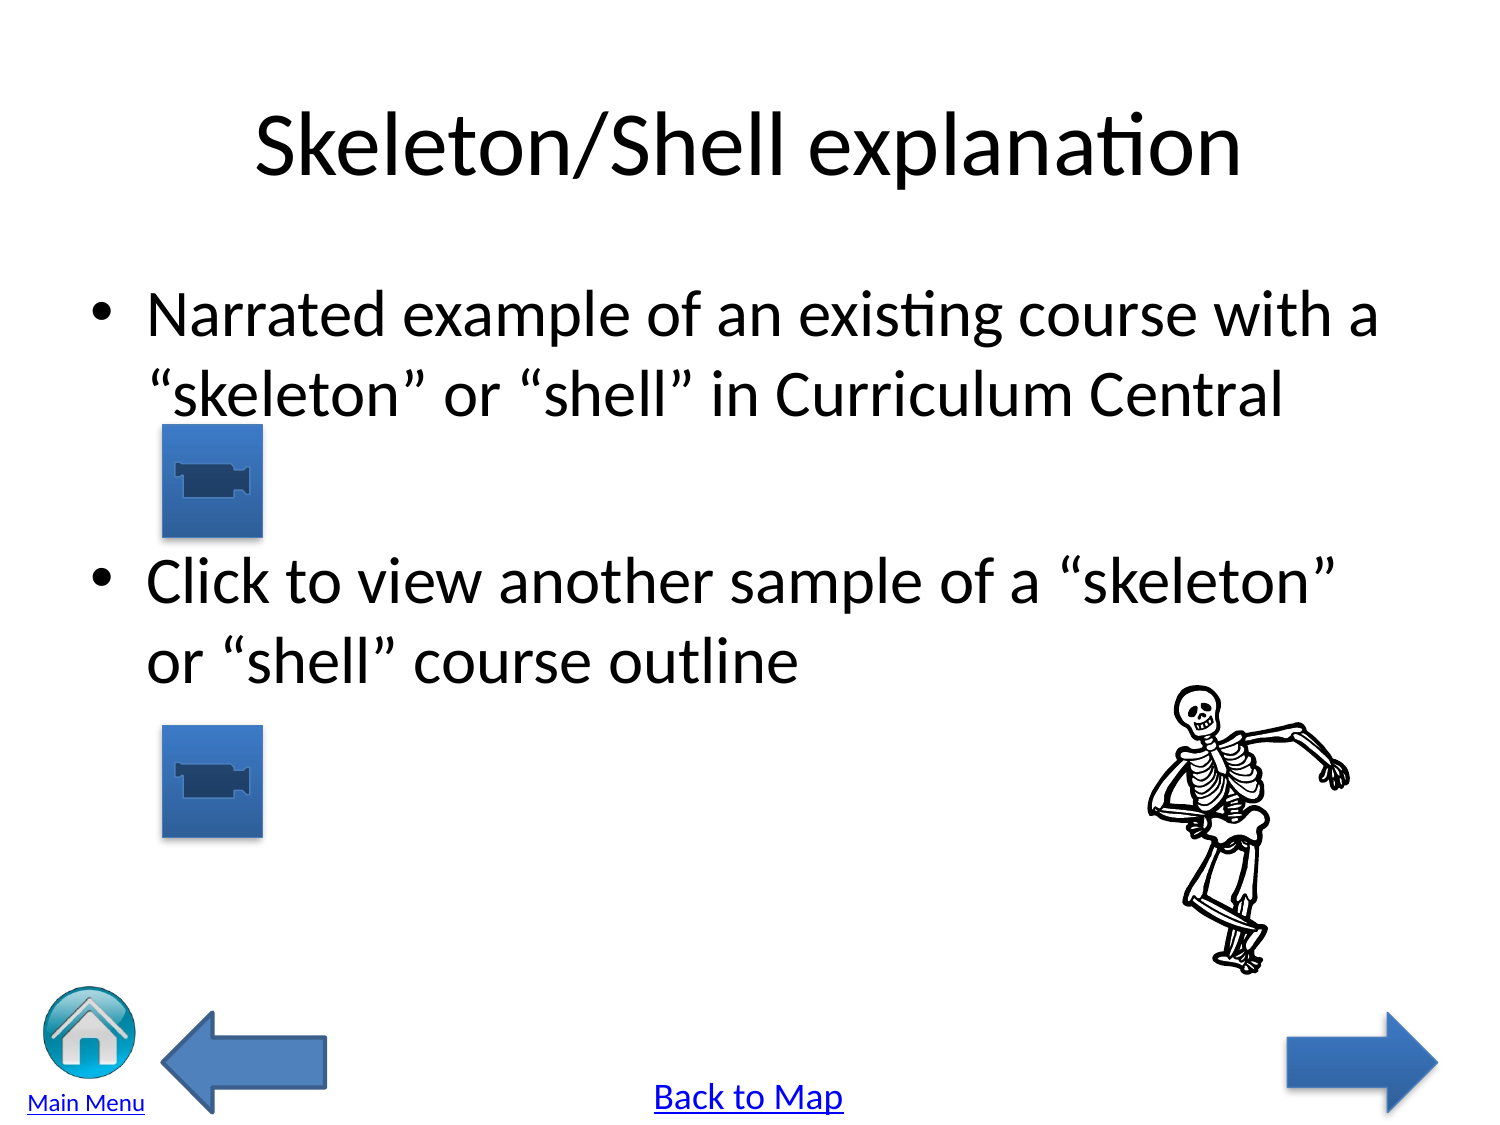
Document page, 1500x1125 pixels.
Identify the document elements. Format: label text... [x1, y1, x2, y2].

title Skeleton/Shell explanation [75, 45, 1425, 233]
list Narrated example of an existing course with a “skeleton” or “shell” in Curriculum Central Click to view another sample of a “skeleton” or “shell” course outline [75, 262, 1425, 1005]
text_box [162, 424, 263, 538]
text_box Back to Map [638, 1064, 859, 1125]
text_box [162, 725, 263, 838]
picture [1146, 683, 1351, 976]
picture [37, 979, 141, 1083]
